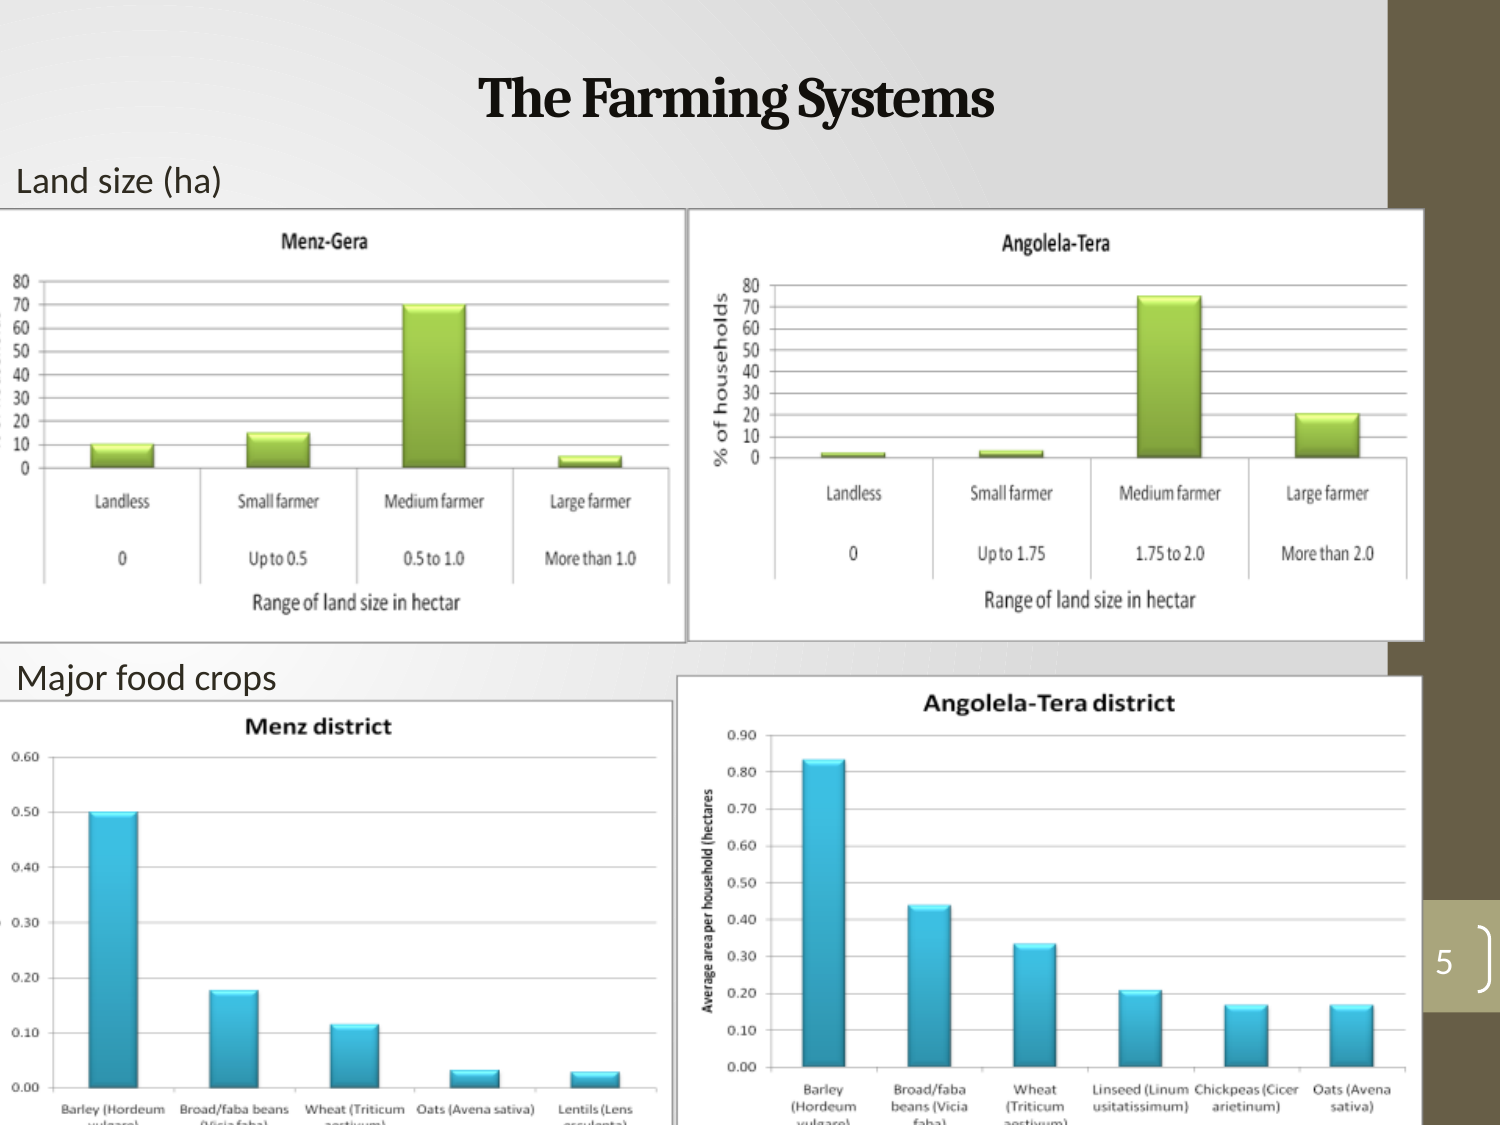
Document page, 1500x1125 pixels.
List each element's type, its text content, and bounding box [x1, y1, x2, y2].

title The Farming Systems [112, 39, 1363, 149]
picture [0, 674, 1426, 1125]
text_box Major food crops [1, 651, 293, 692]
picture [0, 207, 1426, 645]
slide_number 5 [1436, 925, 1492, 994]
text_box Land size (ha) [1, 148, 238, 200]
